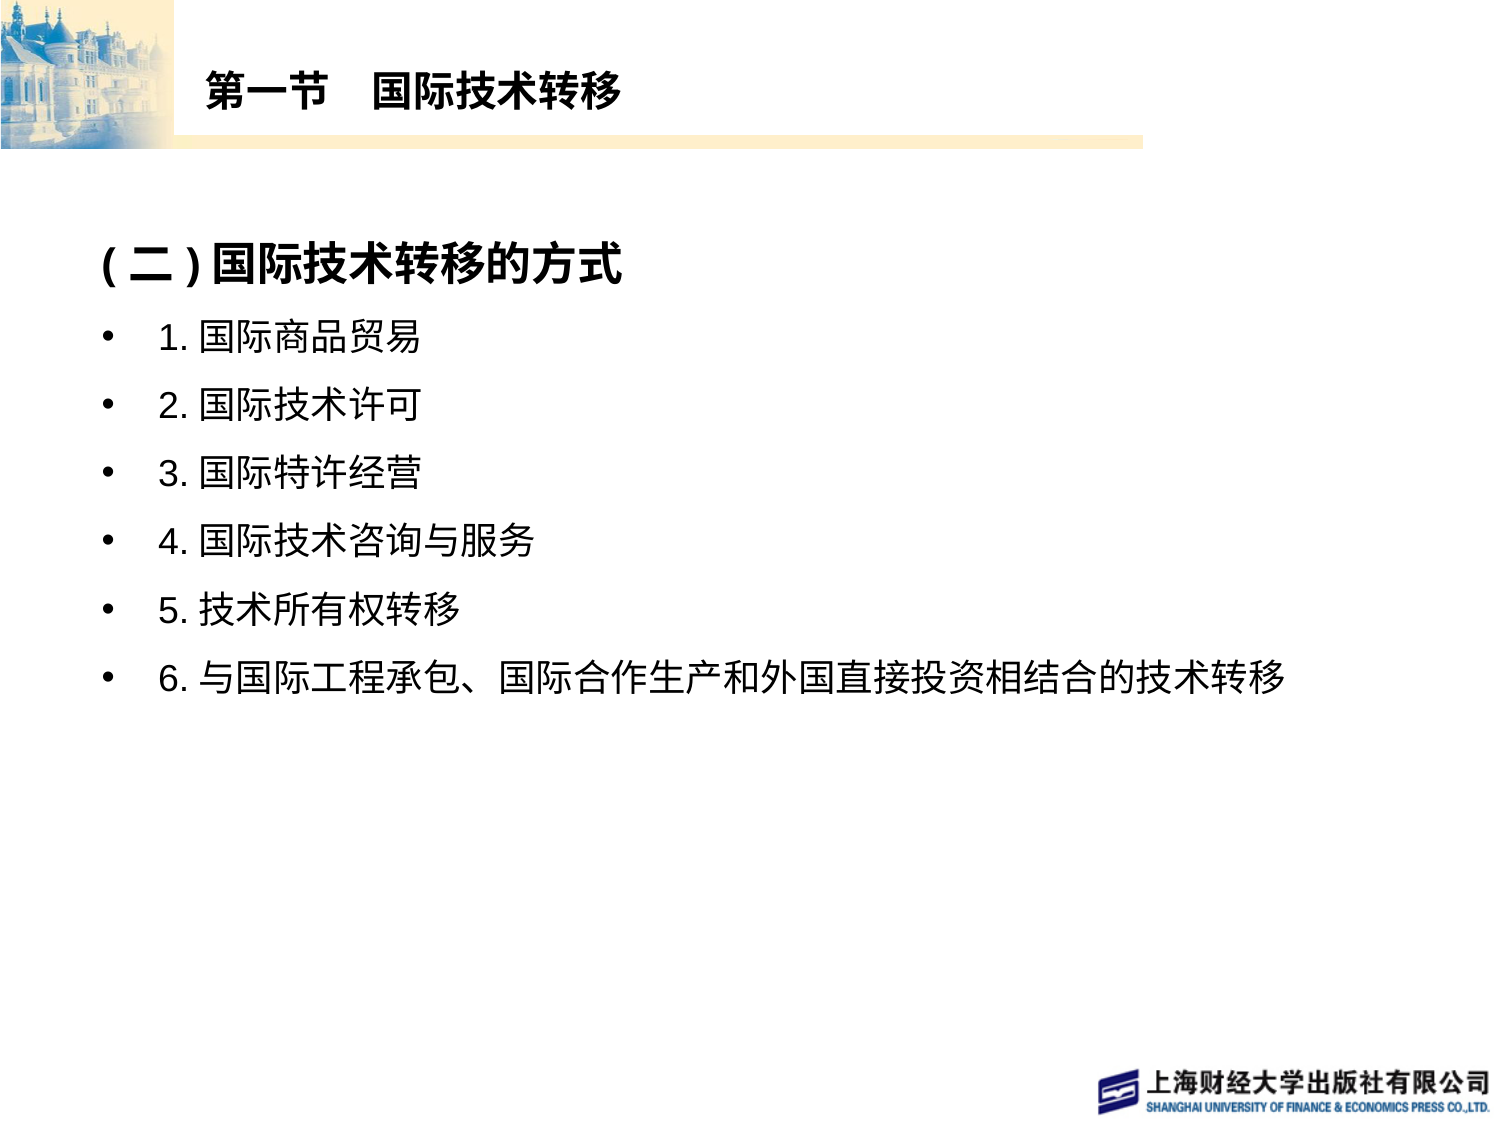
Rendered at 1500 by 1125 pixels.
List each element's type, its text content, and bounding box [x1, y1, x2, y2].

picture [0, 0, 1143, 149]
title 第一节 国际技术转移 [189, 36, 1262, 143]
list (二)国际技术转移的方式 1.国际商品贸易 2.国际技术许可 3.国际特许经营 4.国际技术咨询与服务 5.技术所有权转移 6.与国际工程承包、国际合作生产和外国直接投资相结合的技术转移 [86, 207, 1425, 1071]
picture [1097, 1065, 1494, 1120]
